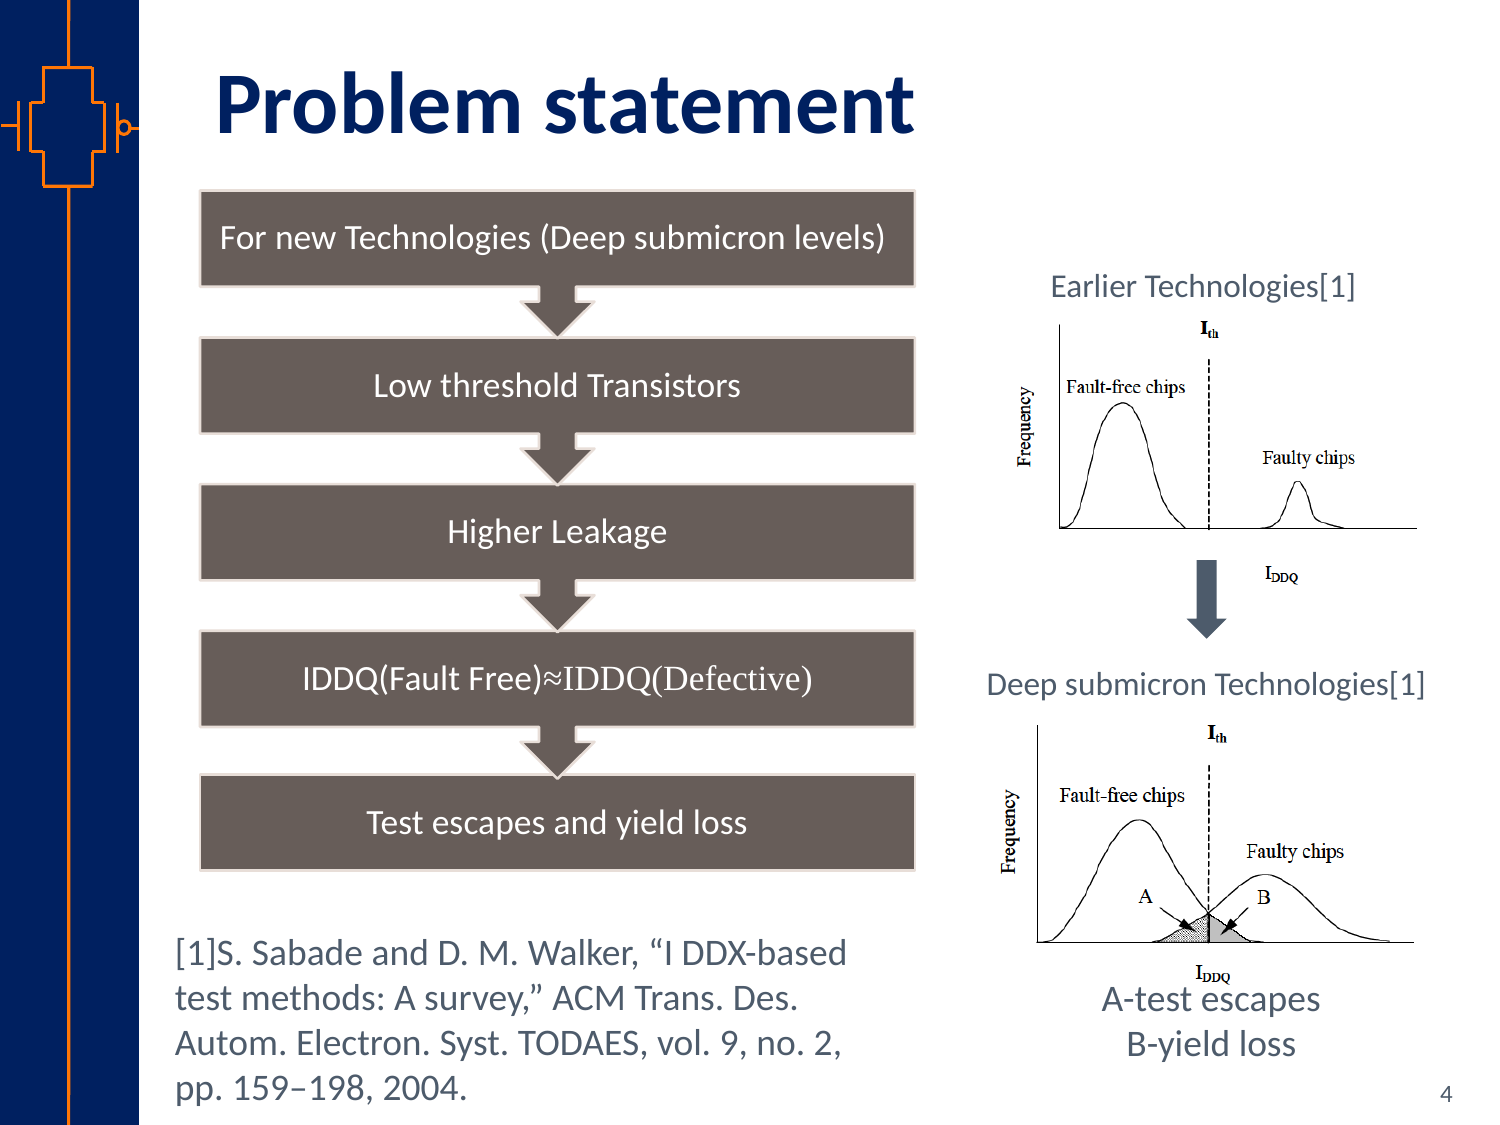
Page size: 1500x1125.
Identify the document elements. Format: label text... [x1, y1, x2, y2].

text_box Earlier Technologies[1] [967, 256, 1440, 312]
text_box A-test escapes B-yield loss [1003, 1006, 1419, 1071]
slide_number 4 [1425, 1062, 1488, 1123]
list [993, 311, 1440, 598]
title Problem statement [200, 37, 1388, 159]
text_box [1185, 610, 1228, 639]
text_box [1]S. Sabade and D. M. Walker, “I DDX-based test methods: A survey,” ACM Trans. Des. Autom. Electron. Syst. TODAES, vol. 9, no. 2, pp. 159–198, 2004. [159, 920, 910, 1116]
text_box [199, 190, 916, 875]
text_box Deep submicron Technologies[1] [970, 654, 1443, 707]
picture [967, 710, 1456, 996]
